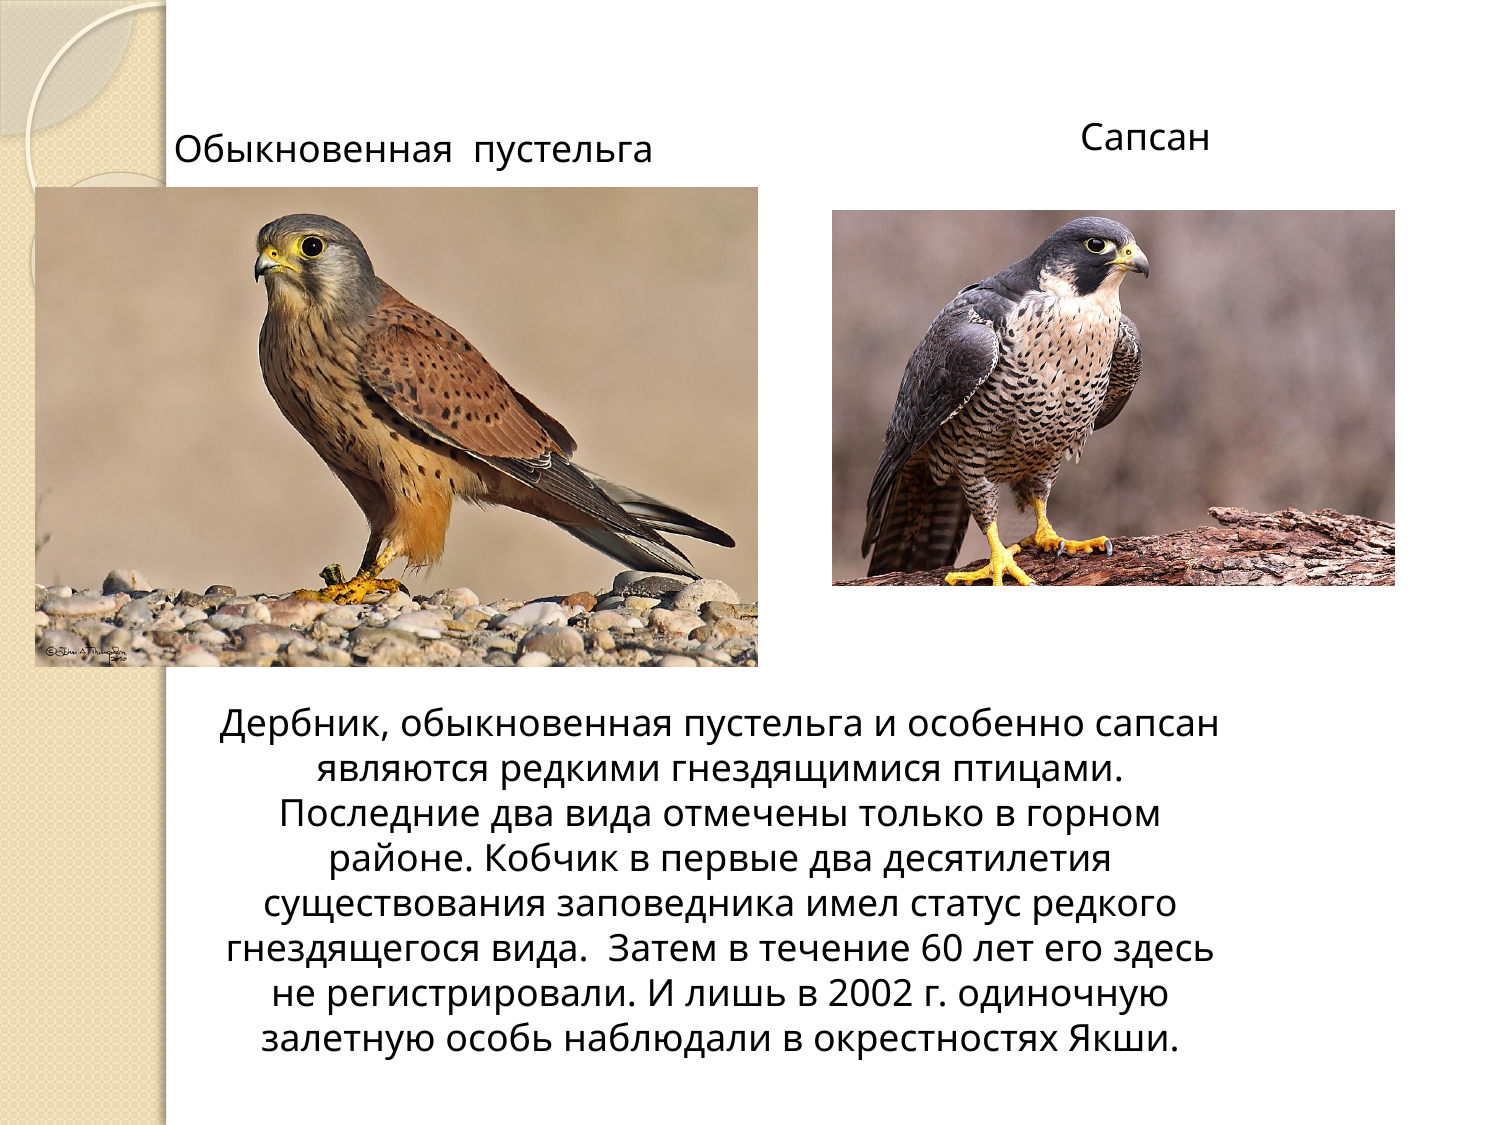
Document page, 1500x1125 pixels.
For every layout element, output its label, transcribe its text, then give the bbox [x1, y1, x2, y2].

text_box Обыкновенная пустельга [158, 117, 669, 177]
picture [34, 187, 759, 667]
text_box Дербник, обыкновенная пустельга и особенно сапсан являются редкими гнездящимися птицами. Последние два вида отмечены только в горном районе. Кобчик в первые два десятилетия существования заповедника имел статус редкого гнездящегося вида. Затем в течение 60 лет его здесь не регистрировали. И лишь в 2002 г. одиночную залетную особь наблюдали в окрестностях Якши. [199, 691, 1243, 1067]
picture [831, 210, 1395, 587]
text_box Сапсан [1065, 105, 1236, 166]
